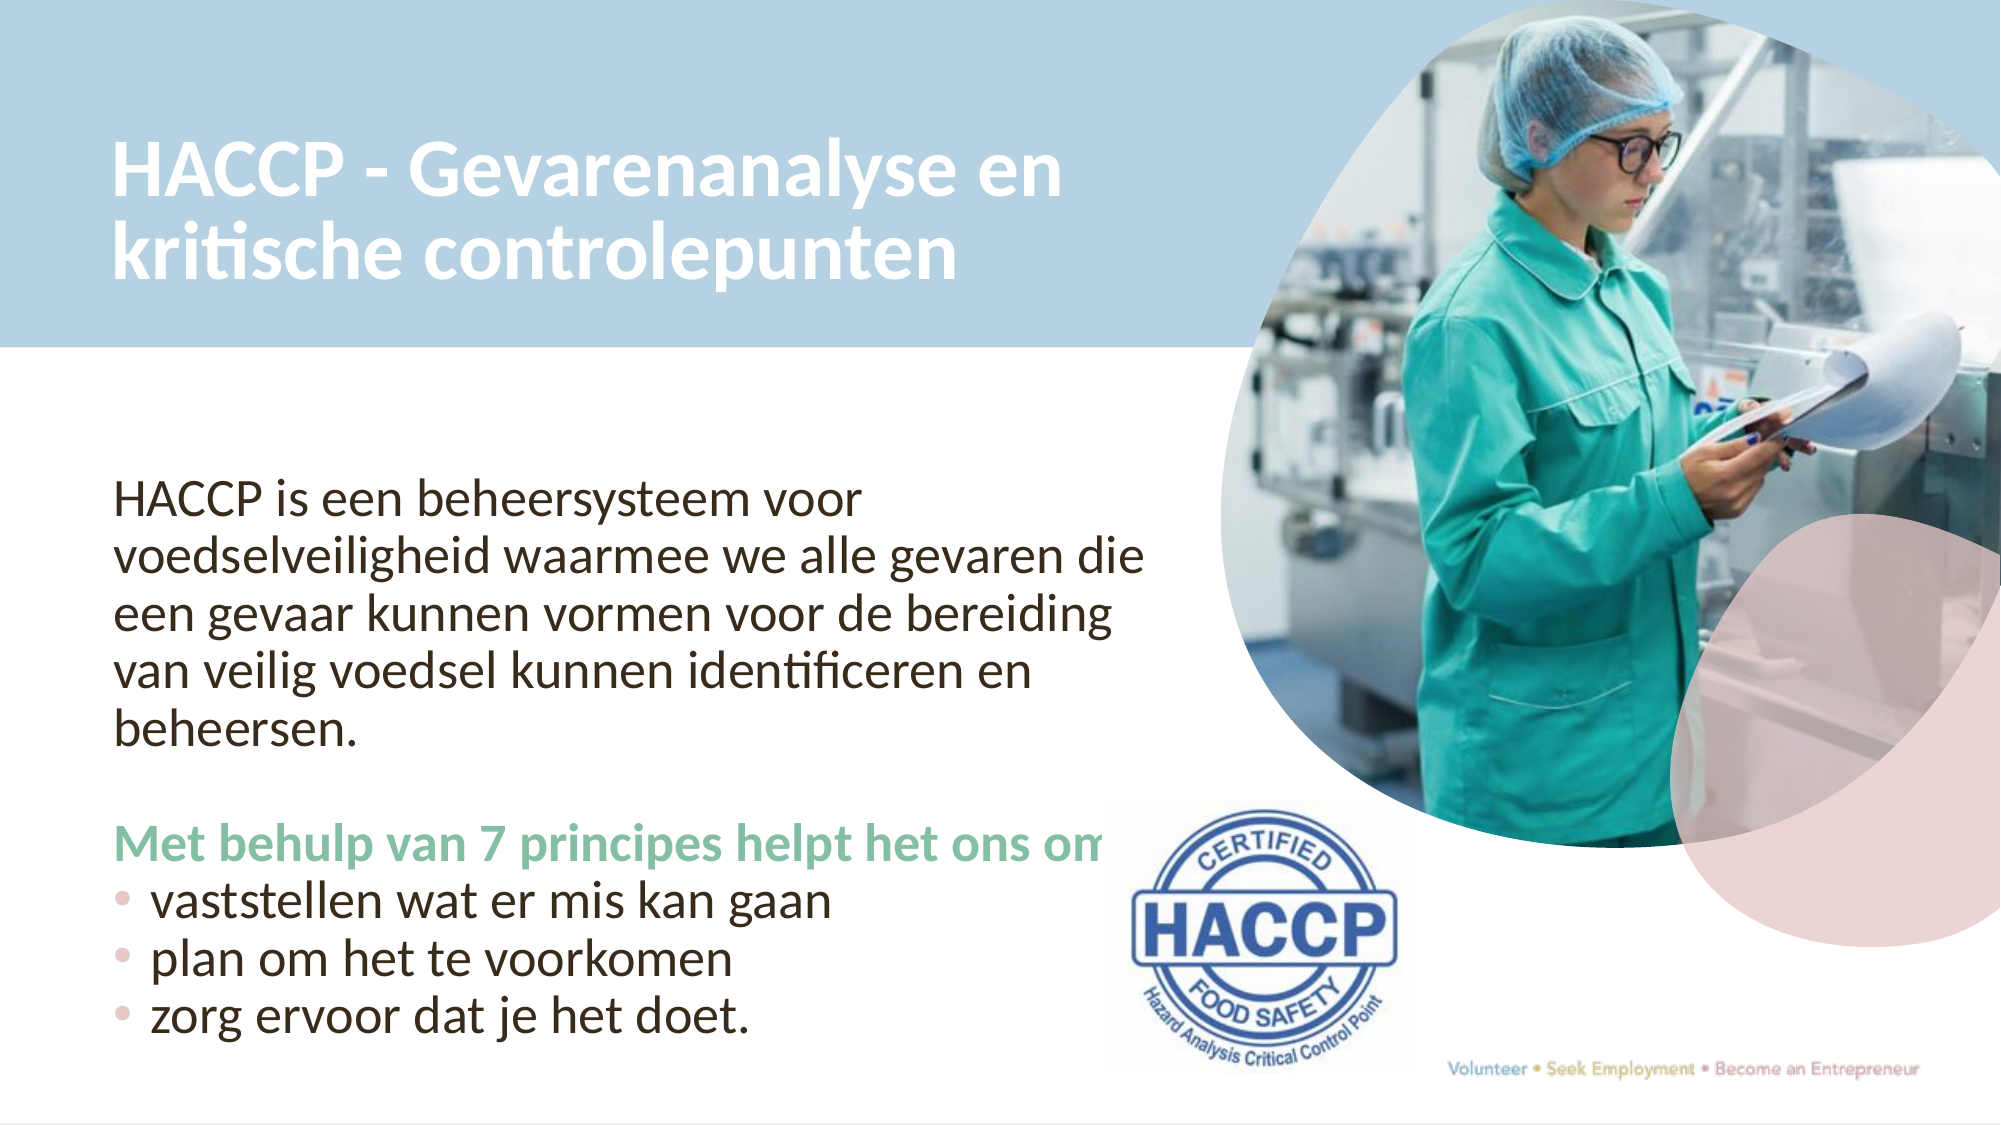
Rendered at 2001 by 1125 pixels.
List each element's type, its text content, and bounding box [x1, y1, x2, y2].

text_box HACCP is een beheersysteem voor voedselveiligheid waarmee we alle gevaren die een gevaar kunnen vormen voor de bereiding van veilig voedsel kunnen identificeren en beheersen. Met behulp van 7 principes helpt het ons om vaststellen wat er mis kan gaan plan om het te voorkomen zorg ervoor dat je het doet. [98, 462, 1162, 975]
text_box [1670, 513, 2000, 948]
picture [1102, 800, 1415, 1074]
text_box [1220, 0, 2000, 848]
text_box [1624, 0, 2000, 175]
picture [1418, 1046, 1971, 1103]
text_box [0, 0, 1571, 349]
text_box HACCP - Gevarenanalyse en kritische controlepunten [97, 121, 1309, 403]
